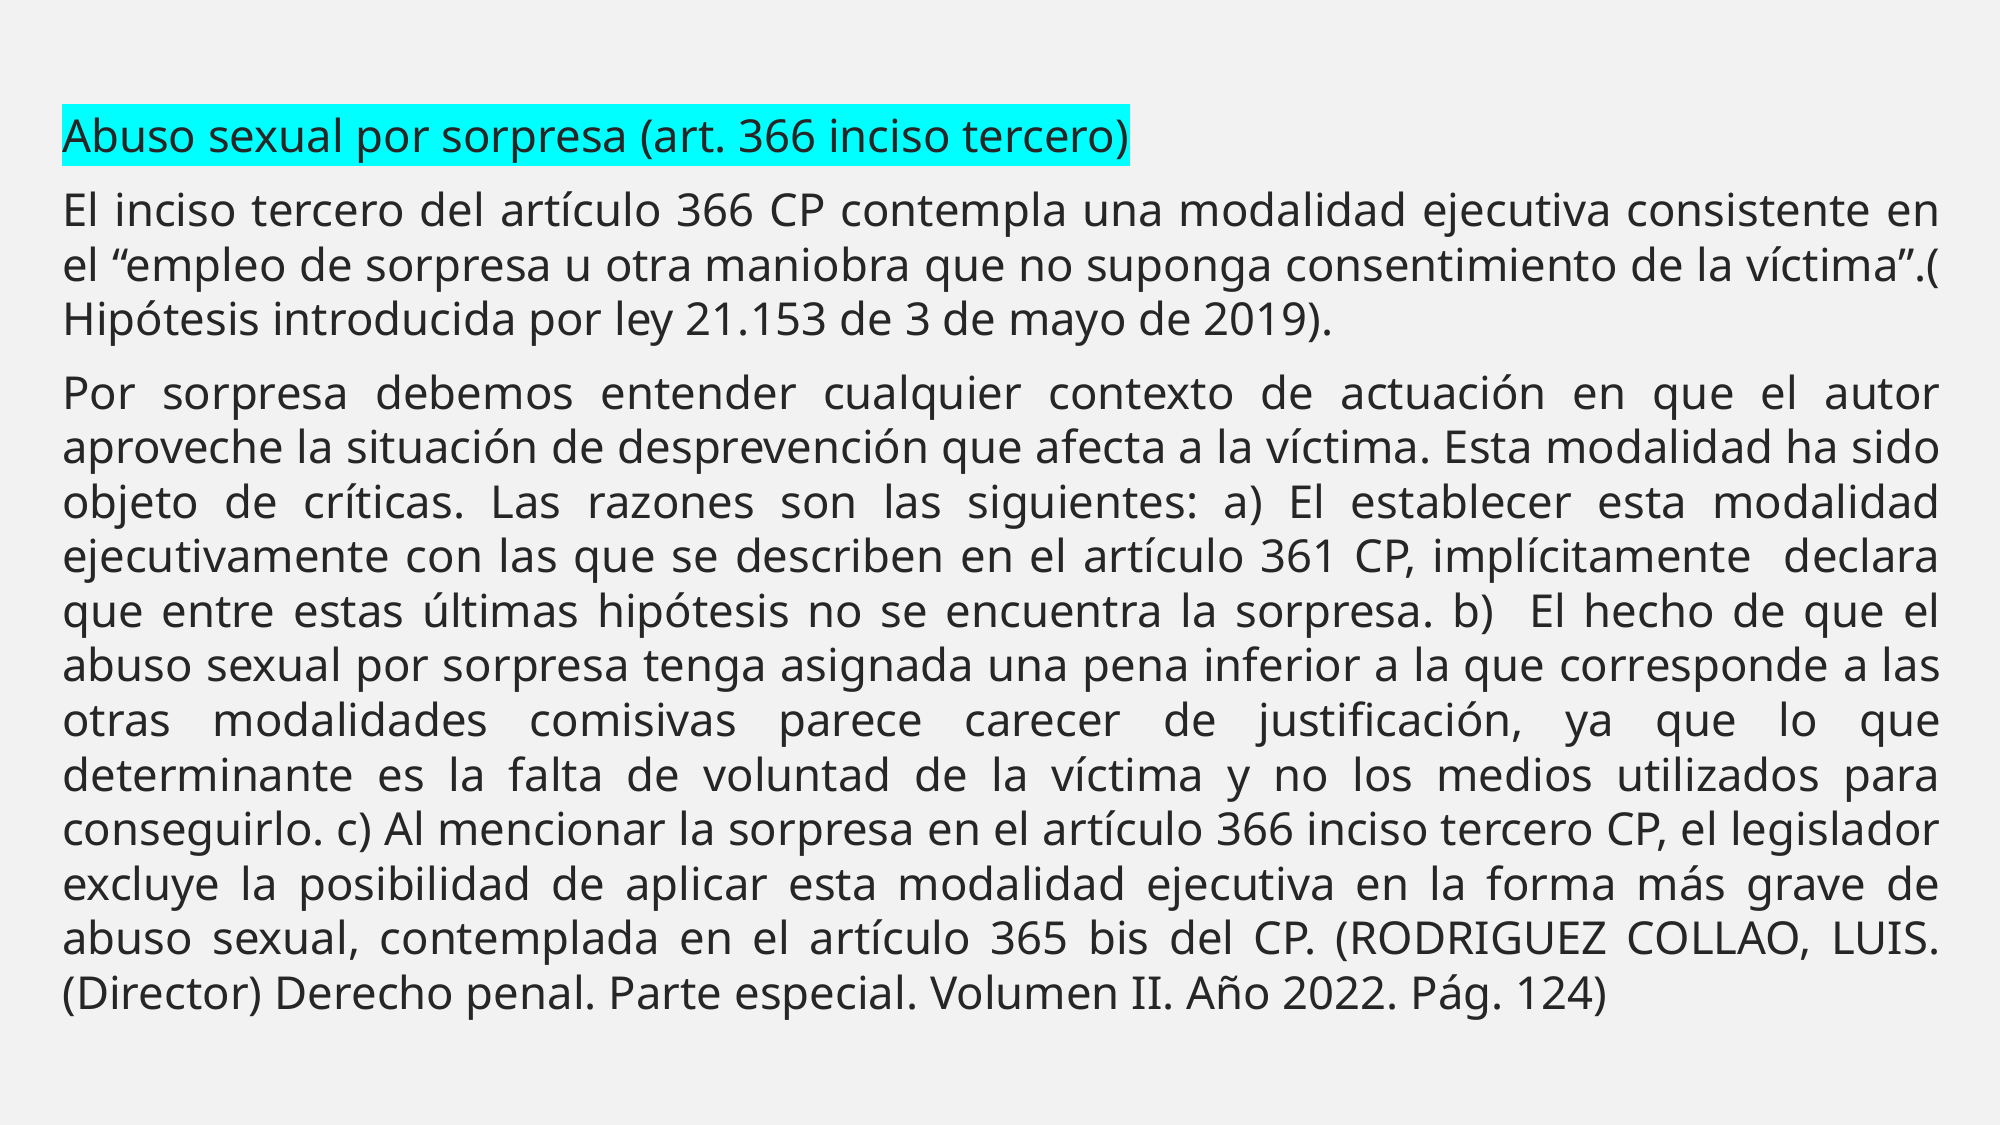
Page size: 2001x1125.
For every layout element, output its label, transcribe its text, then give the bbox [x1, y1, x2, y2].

list Abuso sexual por sorpresa (art. 366 inciso tercero) El inciso tercero del artículo 366 CP contempla una modalidad ejecutiva consistente en el “empleo de sorpresa u otra maniobra que no suponga consentimiento de la víctima”.( Hipótesis introducida por ley 21.153 de 3 de mayo de 2019). Por sorpresa debemos entender cualquier contexto de actuación en que el autor aproveche la situación de desprevención que afecta a la víctima. Esta modalidad ha sido objeto de críticas. Las razones son las siguientes: a) El establecer esta modalidad ejecutivamente con las que se describen en el artículo 361 CP, implícitamente declara que entre estas últimas hipótesis no se encuentra la sorpresa. b) El hecho de que el abuso sexual por sorpresa tenga asignada una pena inferior a la que corresponde a las otras modalidades comisivas parece carecer de justificación, ya que lo que determinante es la falta de voluntad de la víctima y no los medios utilizados para conseguirlo. c) Al mencionar la sorpresa en el artículo 366 inciso tercero CP, el legislador excluye la posibilidad de aplicar esta modalidad ejecutiva en la forma más grave de abuso sexual, contemplada en el artículo 365 bis del CP. (RODRIGUEZ COLLAO, LUIS. (Director) Derecho penal. Parte especial. Volumen II. Año 2022. Pág. 124) [47, 99, 1958, 1053]
